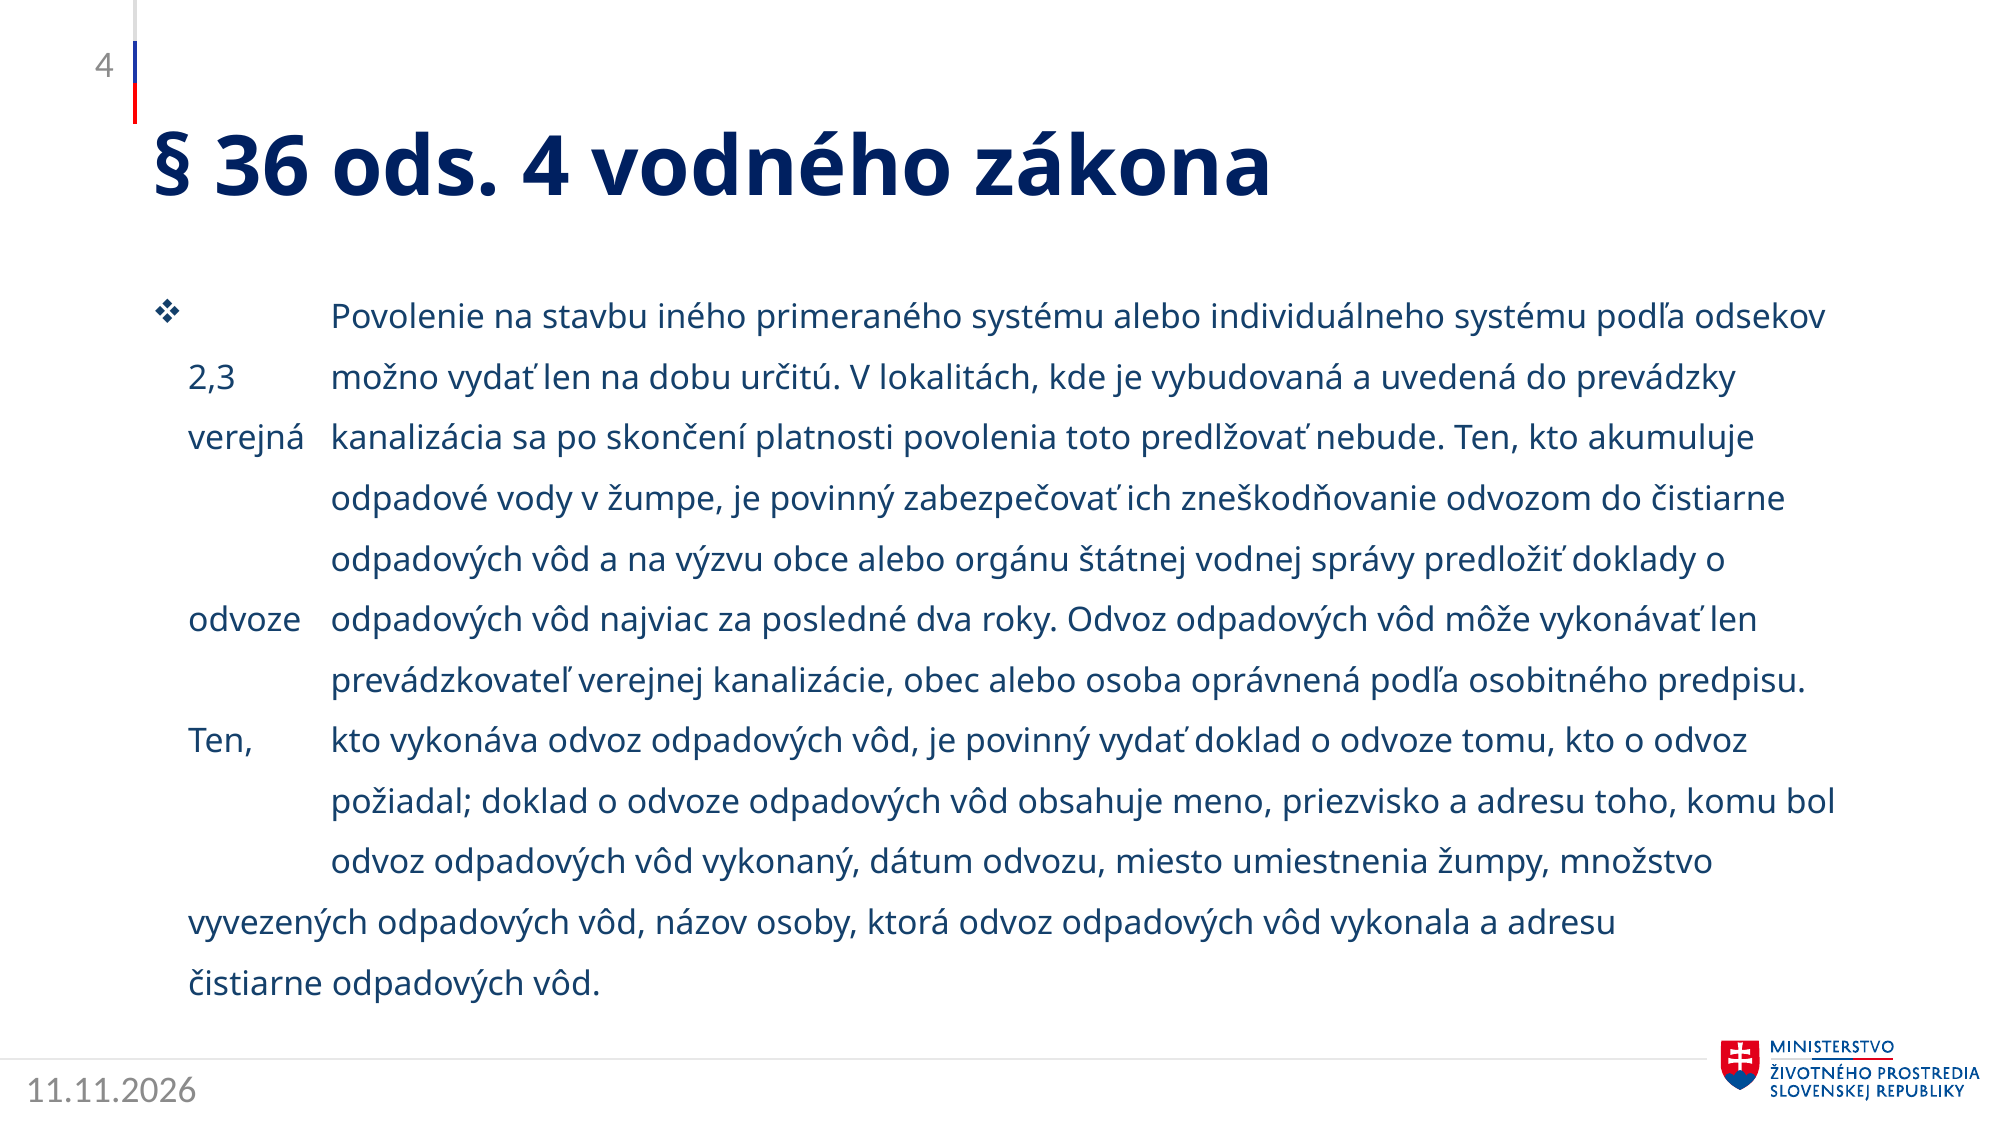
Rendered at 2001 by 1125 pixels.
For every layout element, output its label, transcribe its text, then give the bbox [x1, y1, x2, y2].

title § 36 ods. 4 vodného zákona [137, 59, 1863, 267]
slide_number 4 [10, 32, 129, 92]
slide_number 25. 4. 2022 [10, 1058, 247, 1118]
list Povolenie na stavbu iného primeraného systému alebo individuálneho systému podľa odsekov 2,3 možno vydať len na dobu určitú. V lokalitách, kde je vybudovaná a uvedená do prevádzky verejná kanalizácia sa po skončení platnosti povolenia toto predlžovať nebude. Ten, kto akumuluje odpadové vody v žumpe, je povinný zabezpečovať ich zneškodňovanie odvozom do čistiarne odpadových vôd a na výzvu obce alebo orgánu štátnej vodnej správy predložiť doklady o odvoze odpadových vôd najviac za posledné dva roky. Odvoz odpadových vôd môže vykonávať len prevádzkovateľ verejnej kanalizácie, obec alebo osoba oprávnená podľa osobitného predpisu. Ten, kto vykonáva odvoz odpadových vôd, je povinný vydať doklad o odvoze tomu, kto o odvoz požiadal; doklad o odvoze odpadových vôd obsahuje meno, priezvisko a adresu toho, komu bol odvoz odpadových vôd vykonaný, dátum odvozu, miesto umiestnenia žumpy, množstvo vyvezených odpadových vôd, názov osoby, ktorá odvoz odpadových vôd vykonala a adresu čistiarne odpadových vôd. [137, 267, 1863, 1014]
